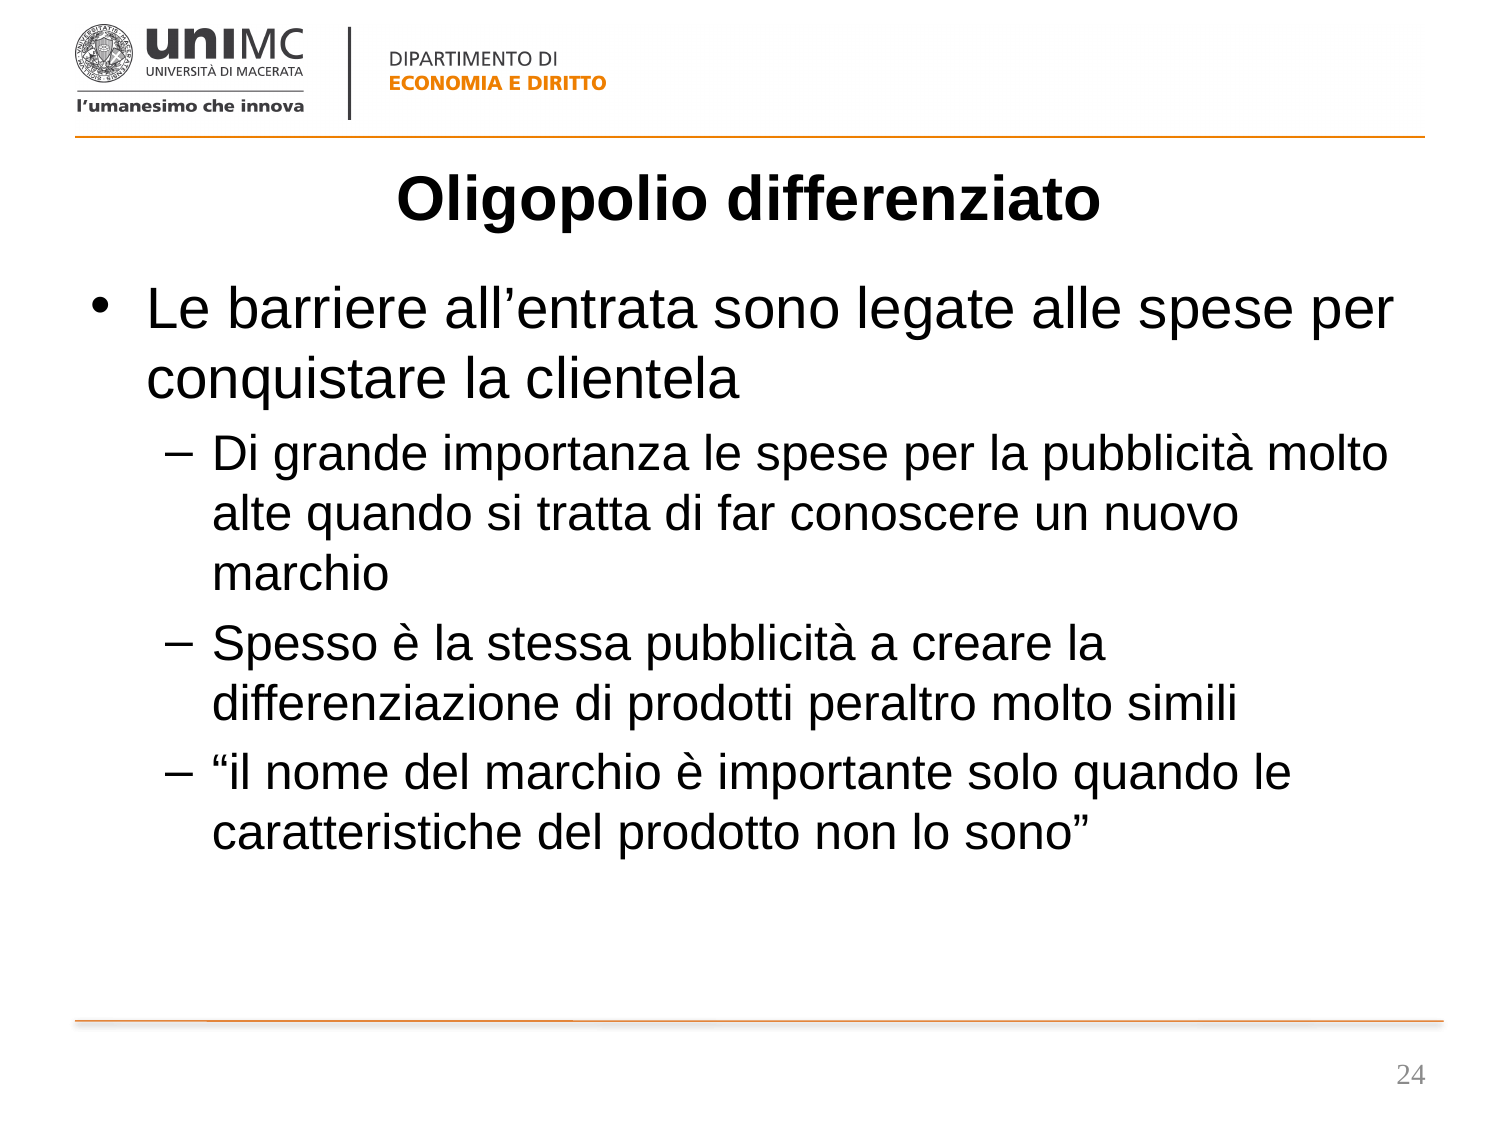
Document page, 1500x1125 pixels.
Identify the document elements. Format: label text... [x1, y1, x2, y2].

list Le barriere all’entrata sono legate alle spese per conquistare la clientela Di grande importanza le spese per la pubblicità molto alte quando si tratta di far conoscere un nuovo marchio Spesso è la stessa pubblicità a creare la differenziazione di prodotti peraltro molto simili “il nome del marchio è importante solo quando le caratteristiche del prodotto non lo sono” [75, 262, 1425, 1005]
title Oligopolio differenziato [75, 149, 1425, 241]
slide_number 24 [1091, 1042, 1442, 1103]
picture [75, 24, 1425, 138]
